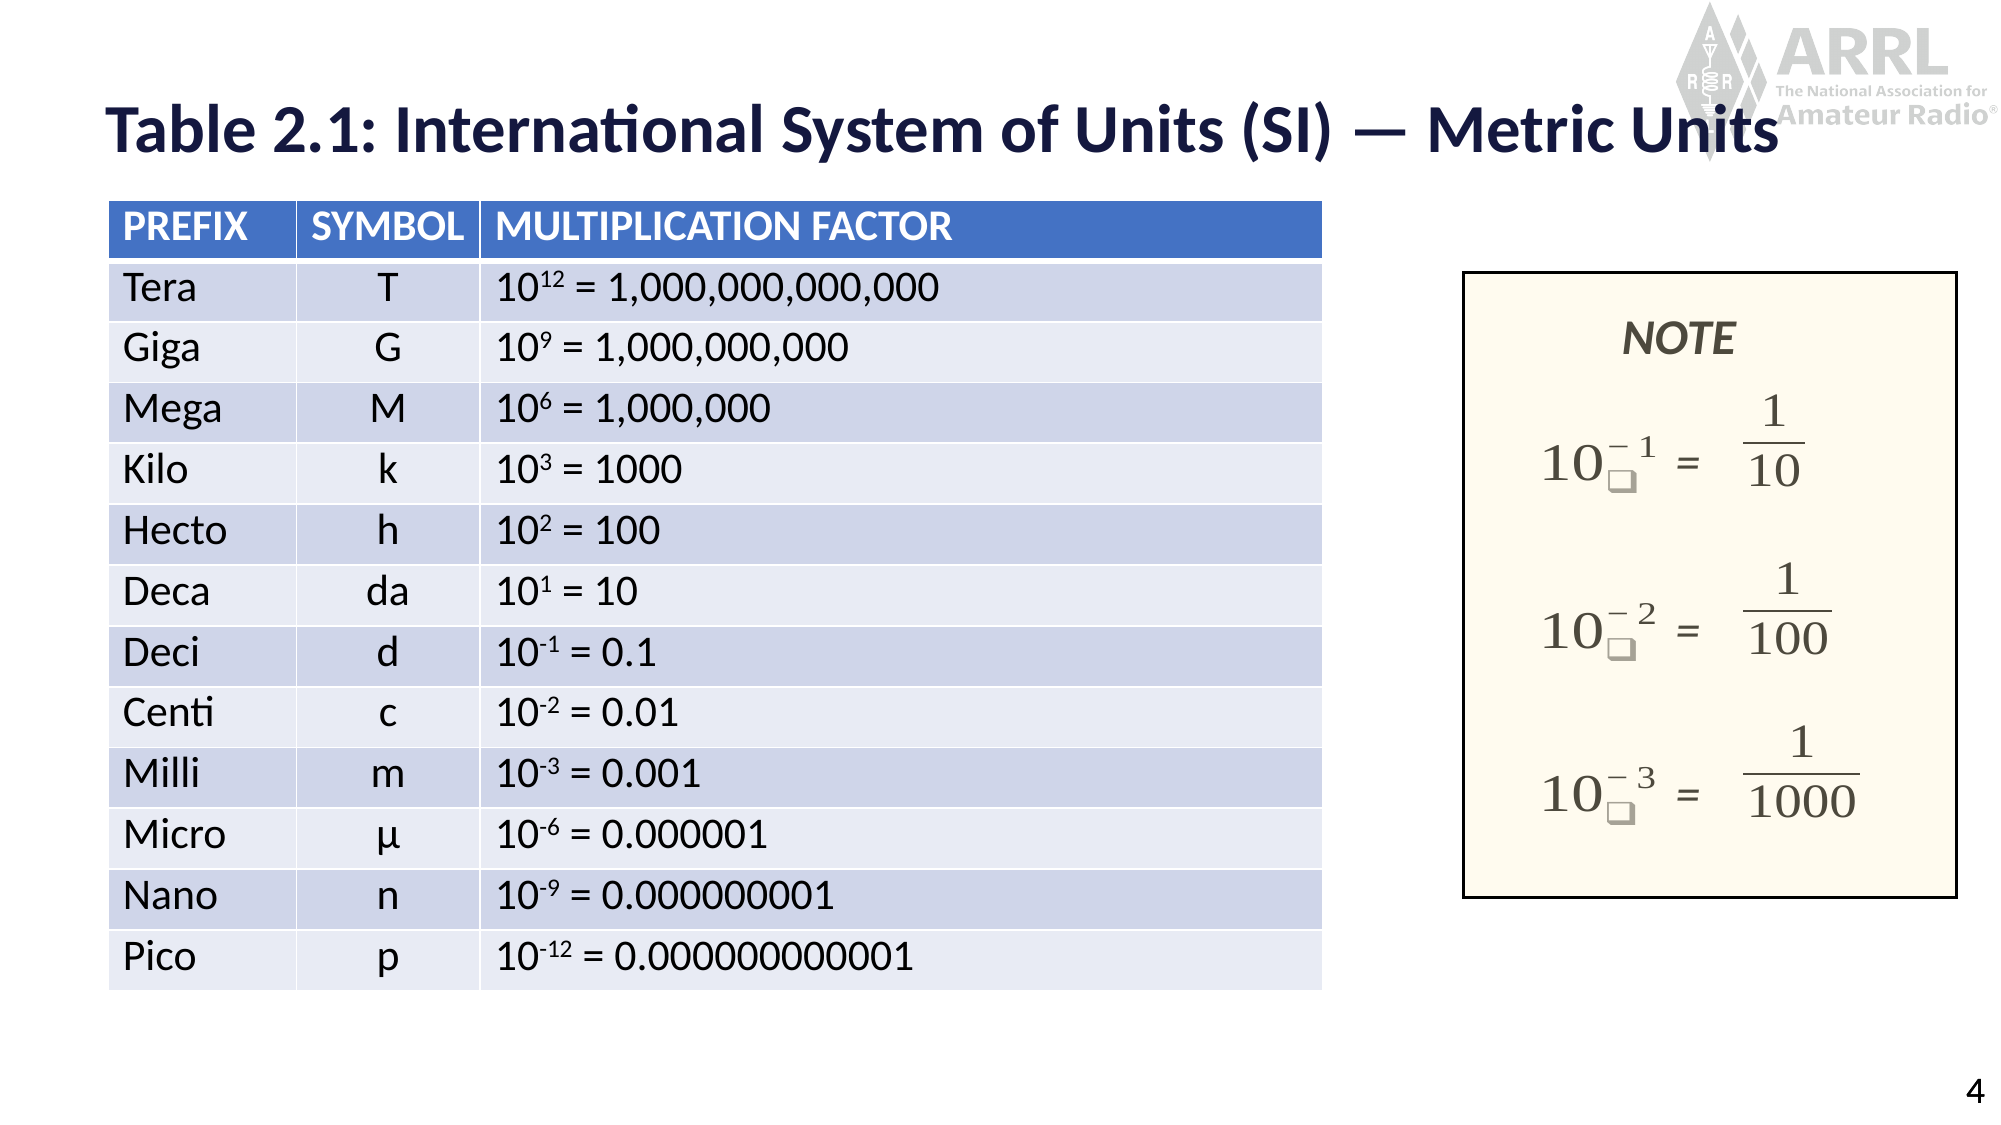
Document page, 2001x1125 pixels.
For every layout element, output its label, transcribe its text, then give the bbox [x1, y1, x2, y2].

table_cell 109 = 1,000,000,000 [481, 323, 1322, 382]
table_cell Nano [109, 870, 296, 929]
table_cell T [297, 264, 479, 321]
table_cell Milli [109, 748, 296, 807]
table_cell 101 = 10 [481, 566, 1322, 625]
table_cell 10-9 = 0.000000001 [481, 870, 1322, 929]
table_cell m [297, 748, 479, 807]
table_cell G [297, 323, 479, 382]
table_cell c [297, 688, 479, 747]
table_cell 10-12 = 0.000000000001 [481, 931, 1322, 990]
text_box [1463, 272, 1957, 898]
table_cell Centi [109, 688, 296, 747]
picture [1674, 0, 2000, 164]
table_cell Deca [109, 566, 296, 625]
title Table 2.1: International System of Units (SI) — Metric Units [90, 59, 1863, 200]
table_header MULTIPLICATION FACTOR [481, 201, 1322, 258]
table_cell 10-1 = 0.1 [481, 627, 1322, 686]
table_cell Deci [109, 627, 296, 686]
table_cell M [297, 383, 479, 442]
table_cell Tera [109, 264, 296, 321]
table_cell 10-2 = 0.01 [481, 688, 1322, 747]
table_cell p [297, 931, 479, 990]
table_cell Giga [109, 323, 296, 382]
table_cell Mega [109, 383, 296, 442]
table_cell 10-3 = 0.001 [481, 748, 1322, 807]
table_cell µ [297, 809, 479, 868]
table_header PREFIX [109, 201, 296, 258]
table_cell d [297, 627, 479, 686]
table_header SYMBOL [297, 201, 479, 258]
table_cell 10-6 = 0.000001 [481, 809, 1322, 868]
table_cell k [297, 444, 479, 503]
table_cell 106 = 1,000,000 [481, 383, 1322, 442]
table_cell 1012 = 1,000,000,000,000 [481, 264, 1322, 321]
table_cell da [297, 566, 479, 625]
table_cell 103 = 1000 [481, 444, 1322, 503]
table_cell Micro [109, 809, 296, 868]
table_cell Hecto [109, 505, 296, 564]
table_cell h [297, 505, 479, 564]
table_cell n [297, 870, 479, 929]
table_cell 102 = 100 [481, 505, 1322, 564]
table_cell Pico [109, 931, 296, 990]
table_cell Kilo [109, 444, 296, 503]
